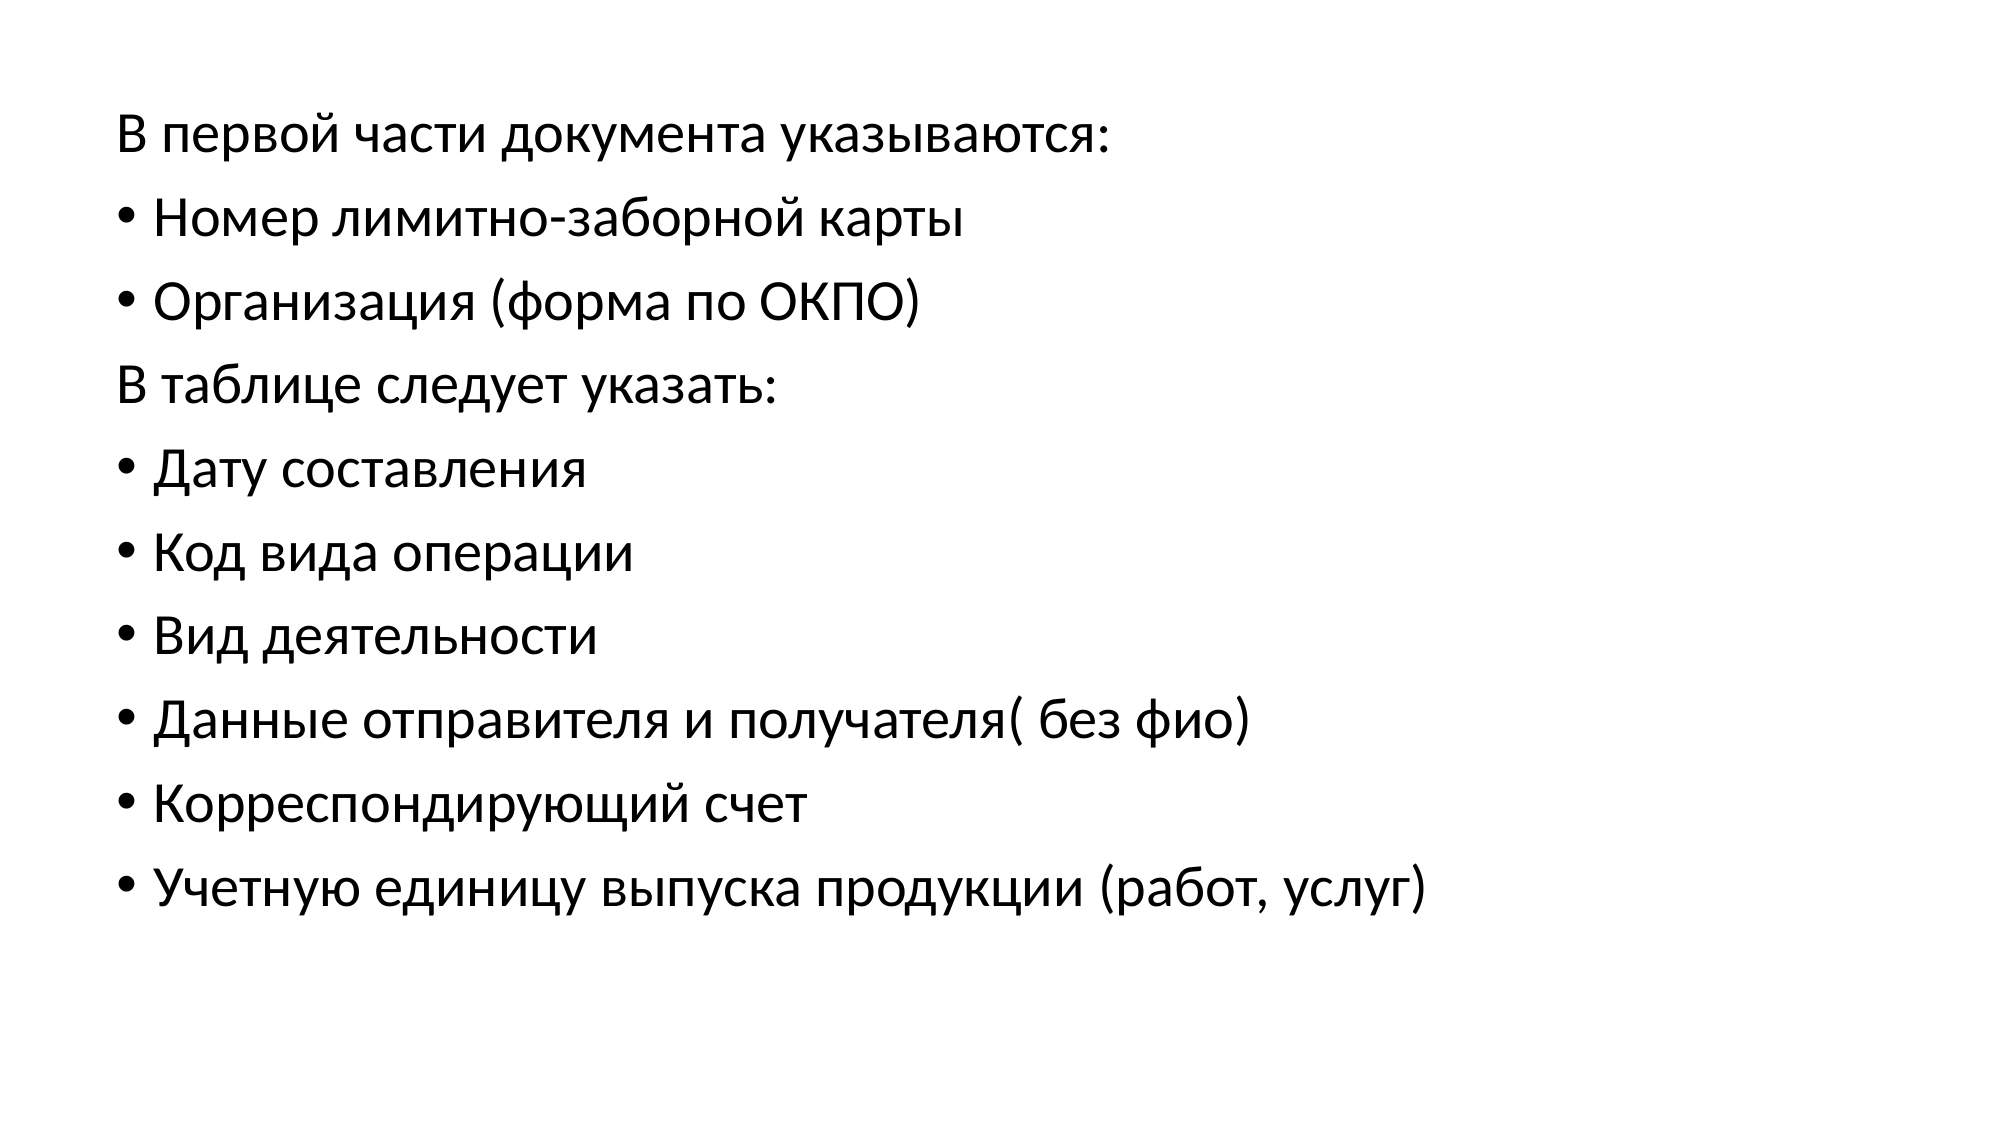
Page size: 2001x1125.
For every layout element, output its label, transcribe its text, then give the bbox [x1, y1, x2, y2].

list В первой части документа указываются: Номер лимитно-заборной карты Организация (форма по ОКПО) В таблице следует указать: Дату составления Код вида операции Вид деятельности Данные отправителя и получателя( без фио) Корреспондирующий счет Учетную единицу выпуска продукции (работ, услуг) [101, 95, 1963, 1063]
